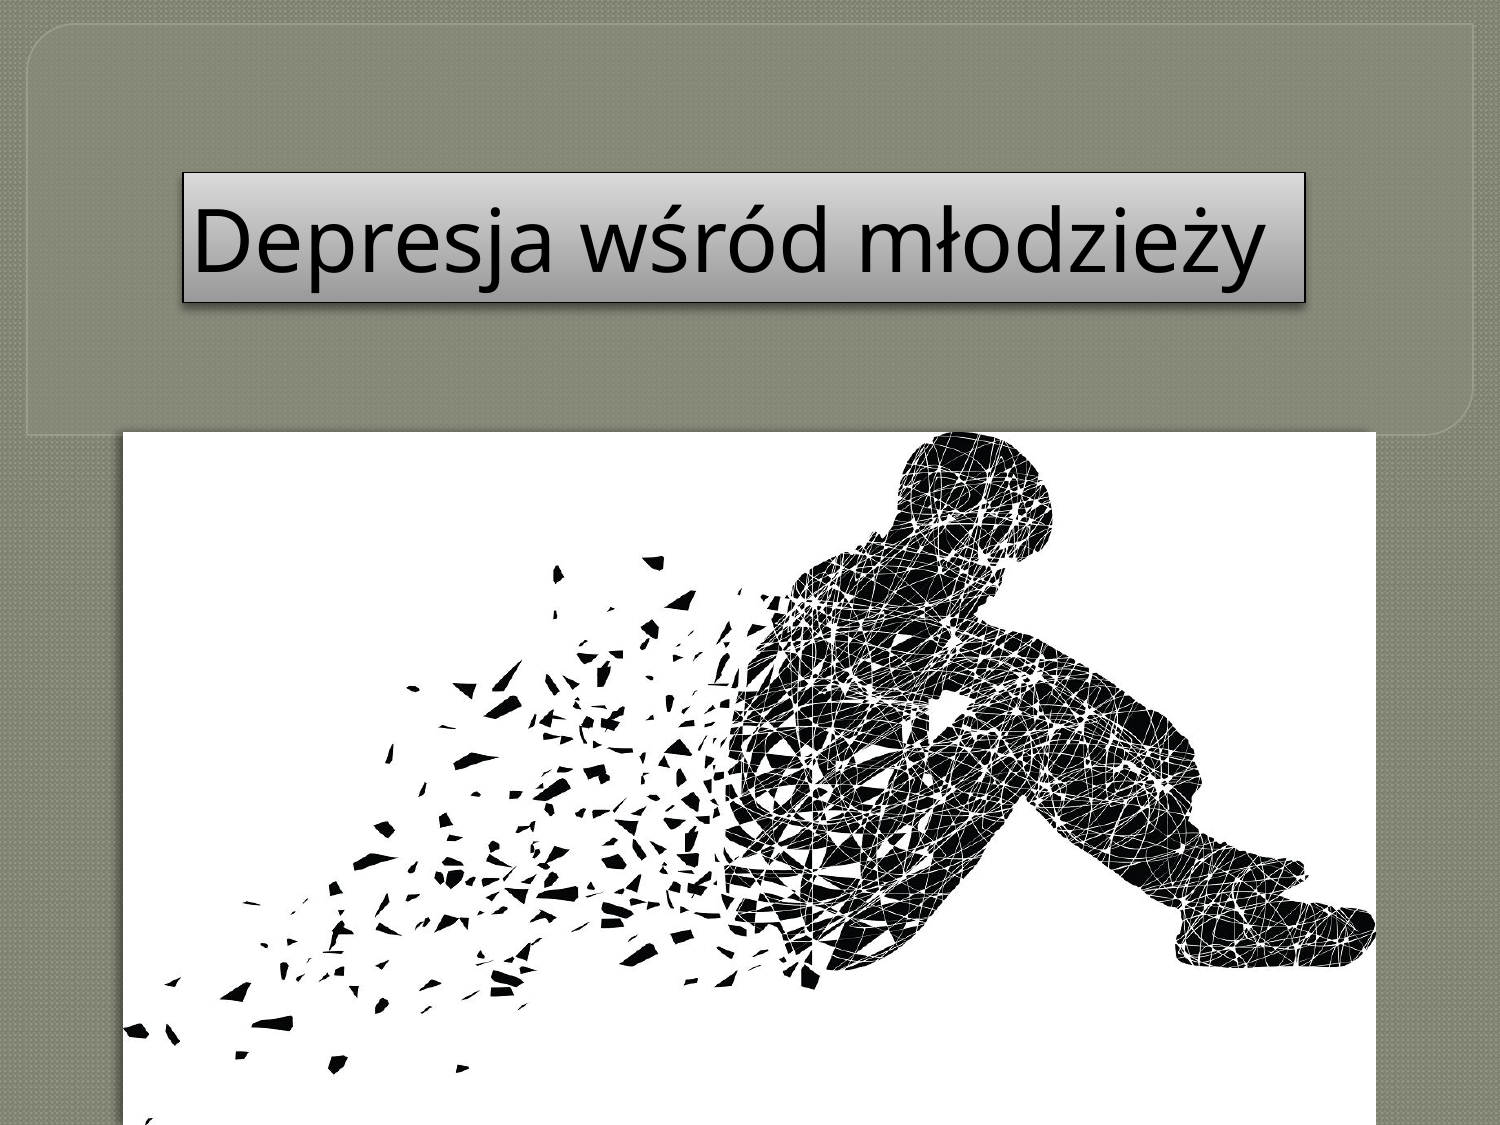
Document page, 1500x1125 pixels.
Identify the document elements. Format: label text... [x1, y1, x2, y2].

title Depresja wśród młodzieży [182, 172, 1306, 303]
picture [123, 432, 1377, 1125]
